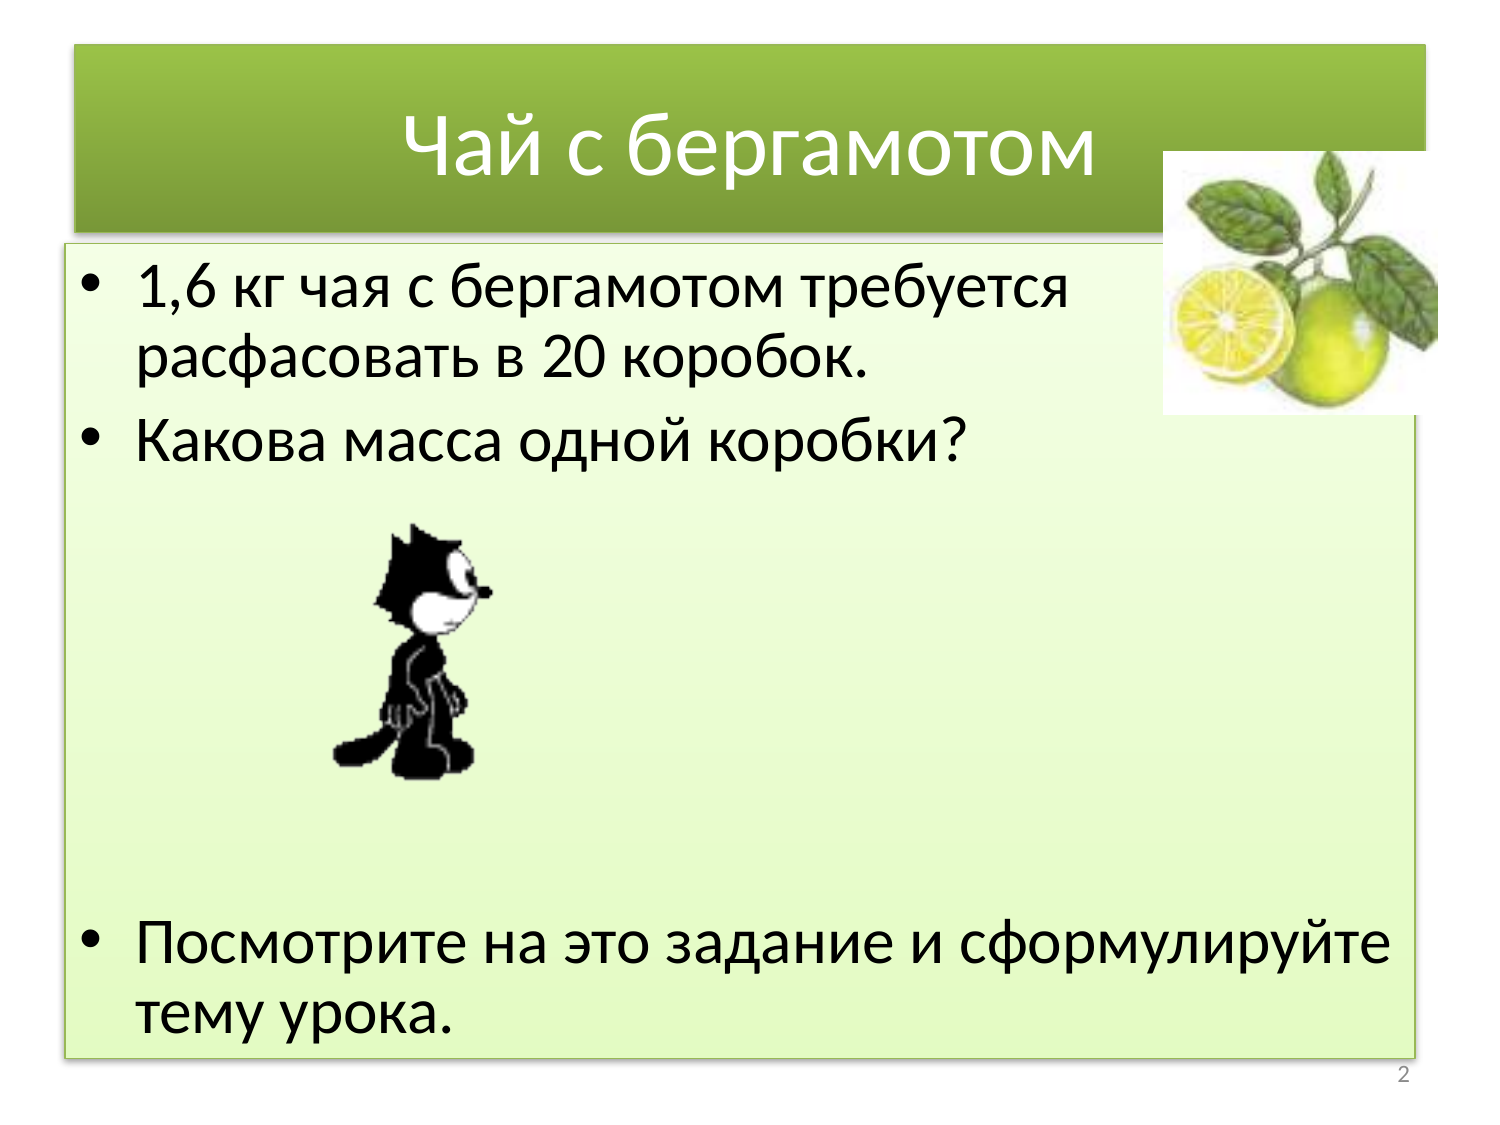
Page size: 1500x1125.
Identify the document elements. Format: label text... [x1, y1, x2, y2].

title Чай с бергамотом [74, 44, 1426, 233]
slide_number 2 [1074, 1042, 1425, 1103]
list 1,6 кг чая с бергамотом требуется расфасовать в 20 коробок. Какова масса одной коробки? Посмотрите на это задание и сформулируйте тему урока. [64, 243, 1416, 1059]
picture [312, 482, 1200, 853]
picture [1163, 150, 1438, 416]
